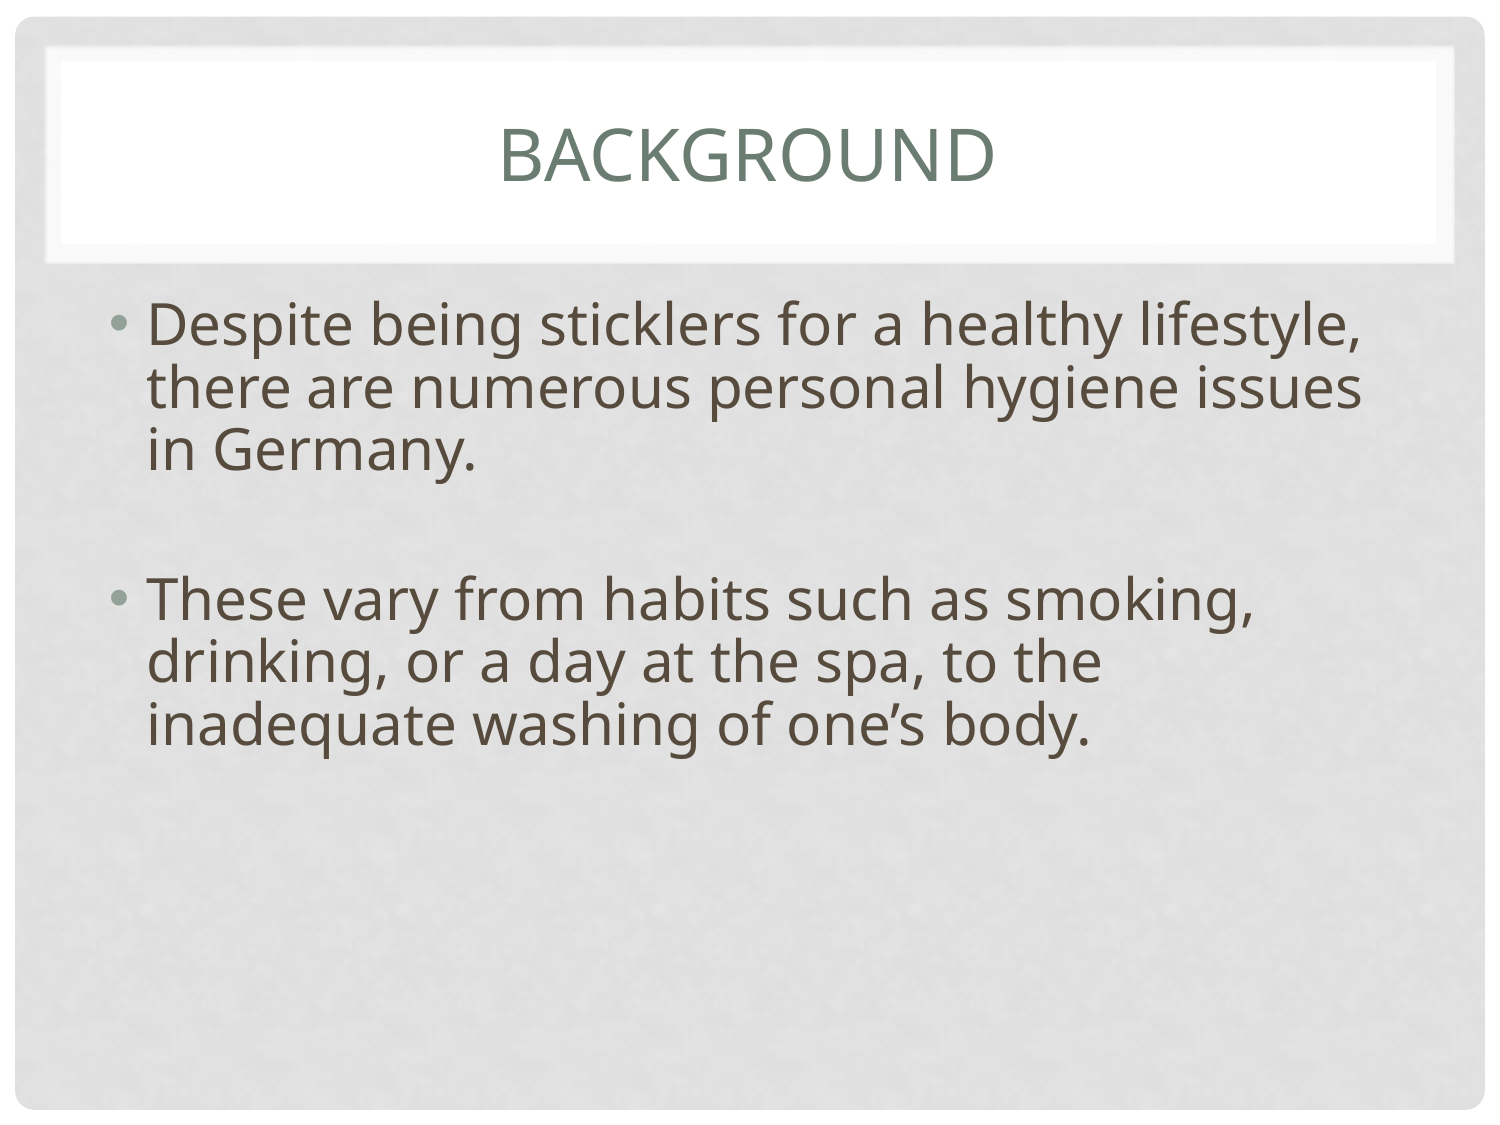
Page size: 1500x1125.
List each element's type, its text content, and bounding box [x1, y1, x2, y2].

list Despite being sticklers for a healthy lifestyle, there are numerous personal hygiene issues in Germany. These vary from habits such as smoking, drinking, or a day at the spa, to the inadequate washing of one’s body. [74, 287, 1426, 1006]
title Background [69, 66, 1425, 238]
